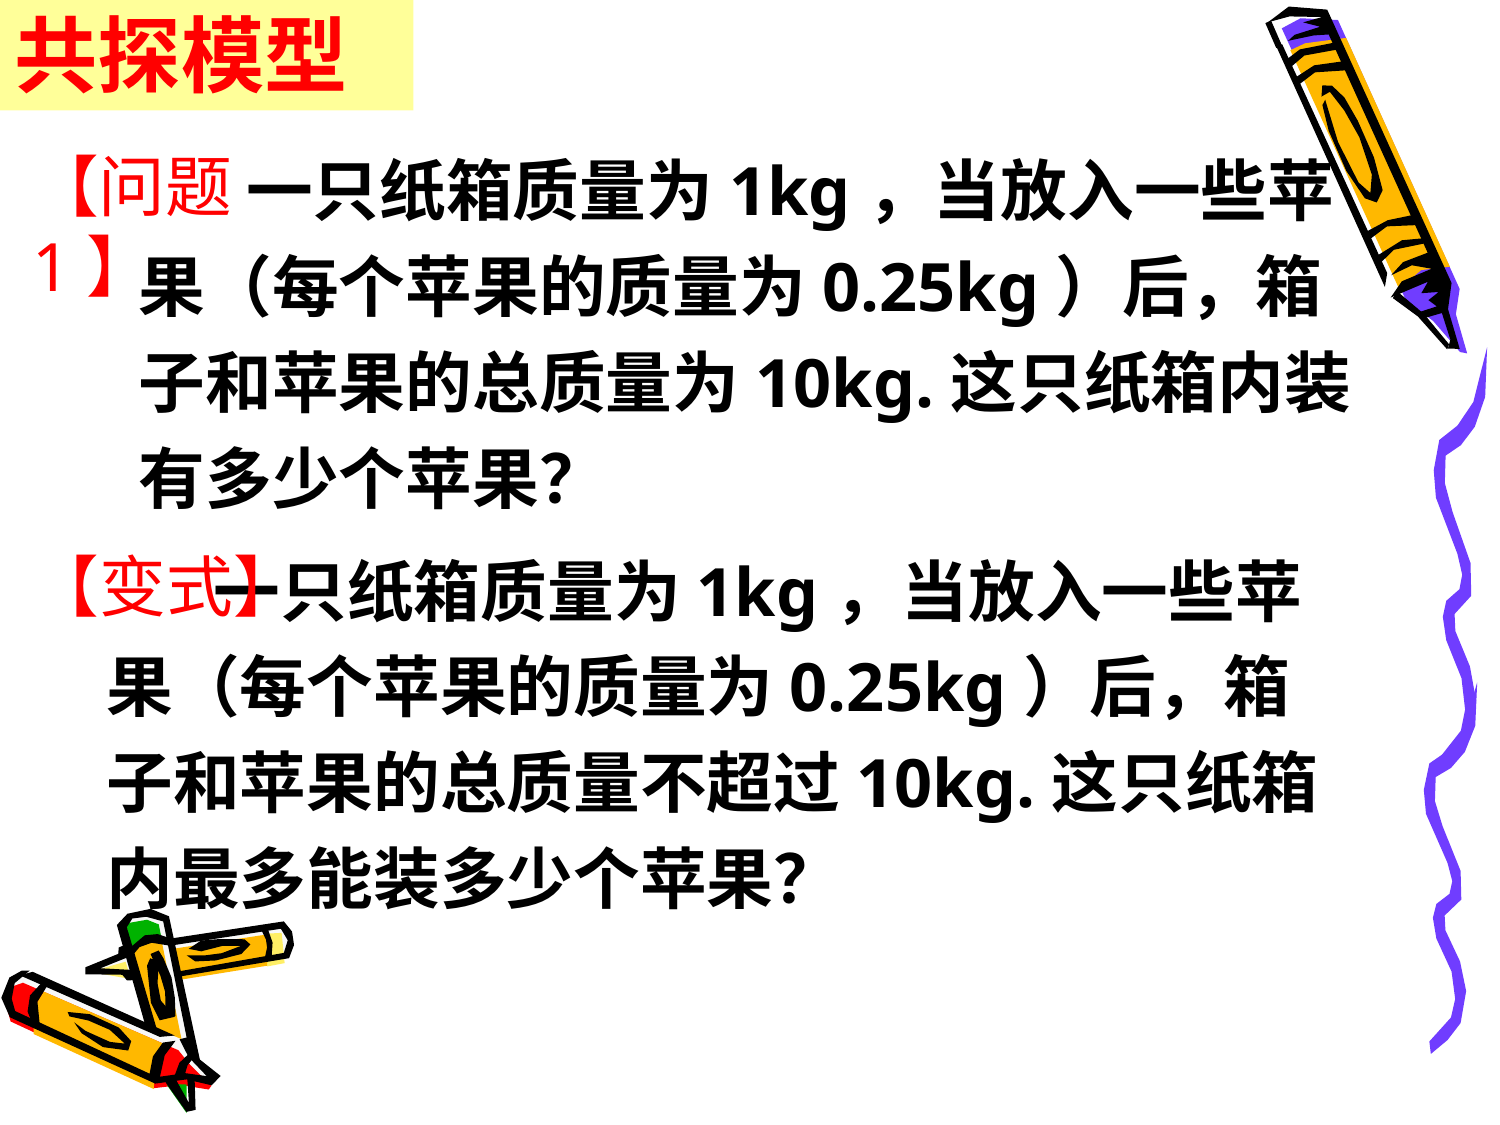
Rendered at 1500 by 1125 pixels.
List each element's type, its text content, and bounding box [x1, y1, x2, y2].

text_box 一只纸箱质量为1kg，当放入一些苹果（每个苹果的质量为0.25kg）后，箱子和苹果的总质量不超过10kg.这只纸箱内最多能装多少个苹果？ [91, 526, 1362, 925]
text_box 【问题1】 [17, 137, 358, 312]
text_box 共探模型 [0, 0, 414, 111]
text_box 一只纸箱质量为1kg，当放入一些苹果（每个苹果的质量为0.25kg）后，箱子和苹果的总质量为10kg.这只纸箱内装有多少个苹果？ [123, 125, 1394, 524]
text_box 【变式】 [18, 537, 354, 633]
